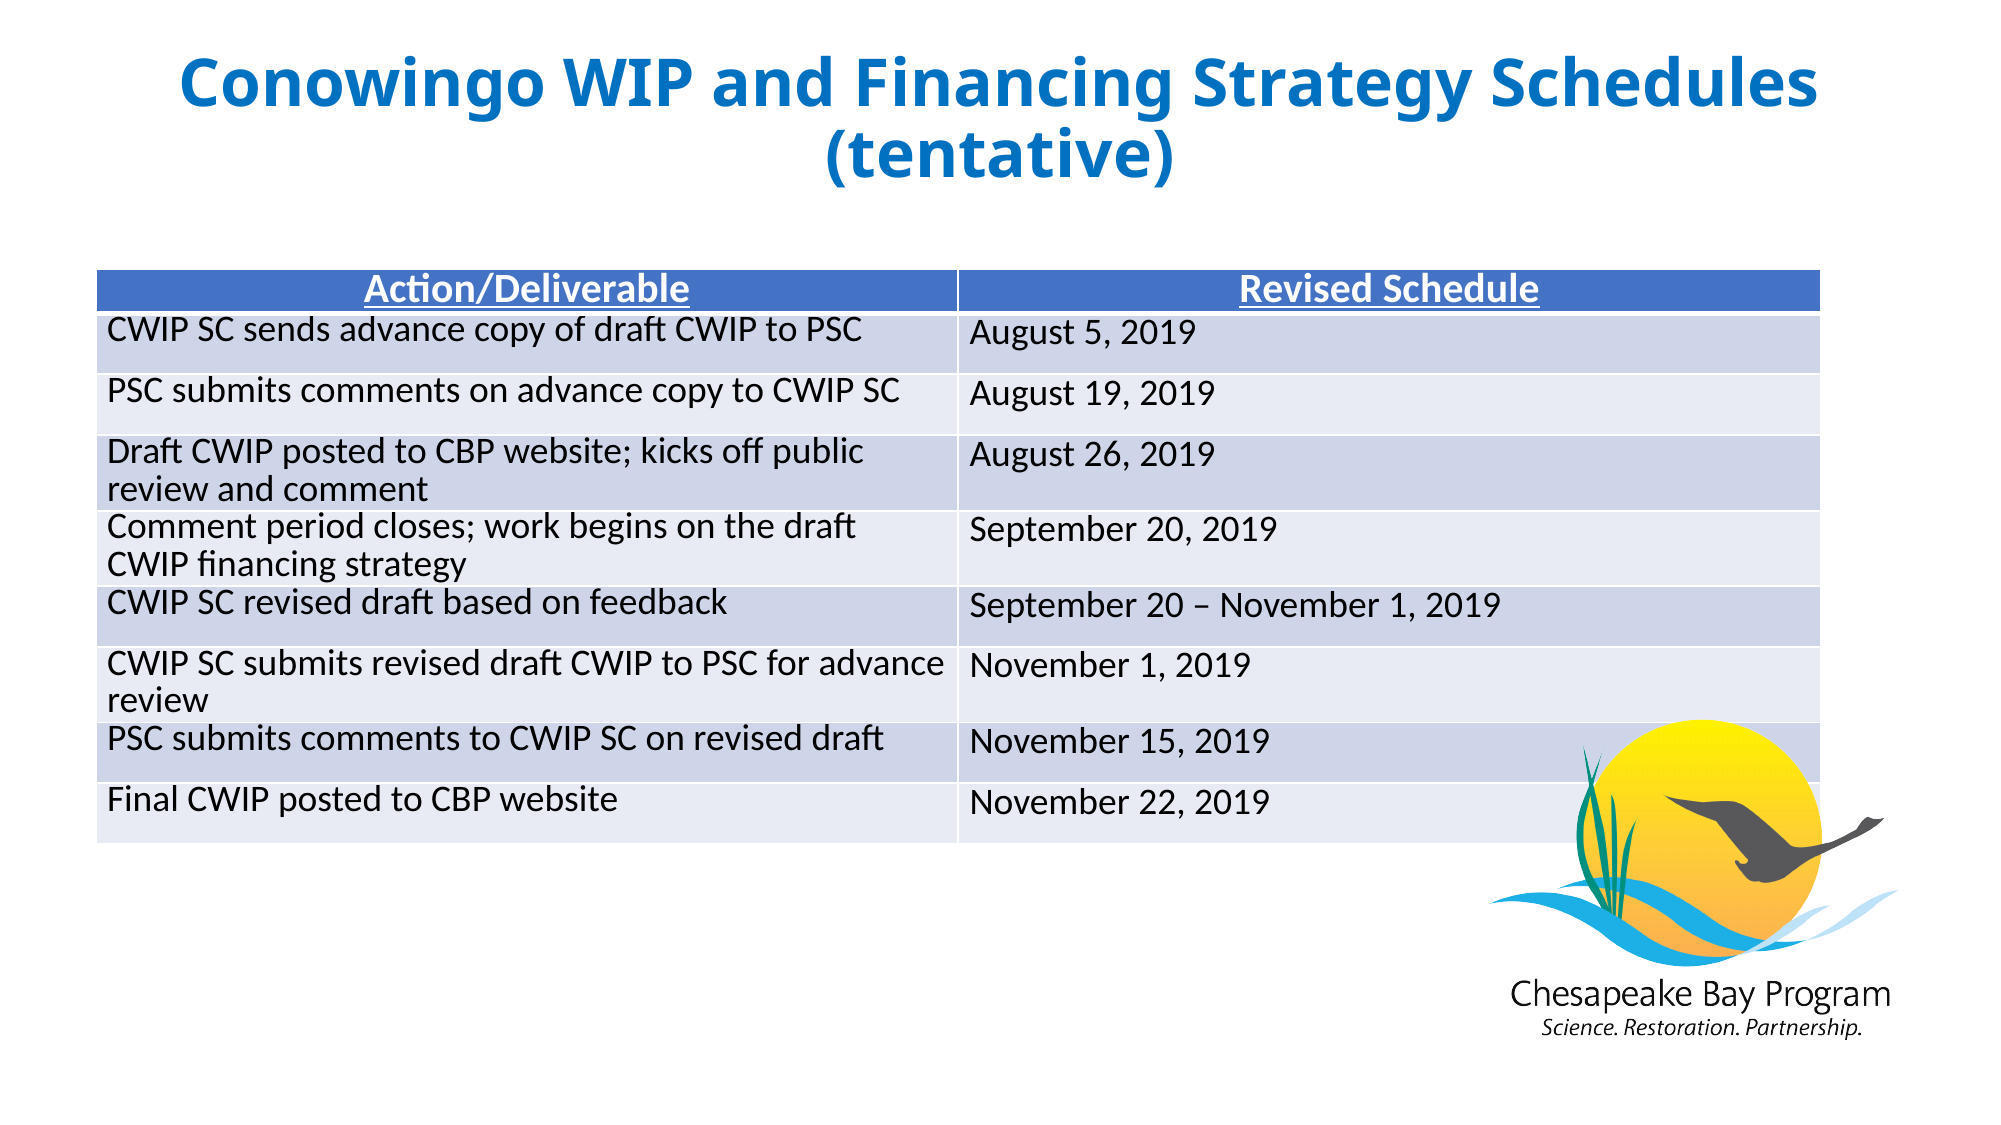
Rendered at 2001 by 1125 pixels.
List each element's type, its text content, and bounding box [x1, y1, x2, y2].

table_cell August 5, 2019 [959, 316, 1820, 373]
table_cell August 19, 2019 [959, 375, 1820, 434]
table_header Revised Schedule [959, 270, 1820, 311]
title Conowingo WIP and Financing Strategy Schedules (tentative) [137, 41, 1863, 200]
table_cell PSC submits comments to CWIP SC on revised draft [97, 723, 957, 782]
table_cell Comment period closes; work begins on the draft CWIP financing strategy [97, 512, 957, 585]
table_cell November 22, 2019 [959, 784, 1487, 843]
table_cell Final CWIP posted to CBP website [97, 784, 957, 843]
table_cell November 1, 2019 [959, 648, 1820, 722]
table_cell CWIP SC revised draft based on feedback [97, 587, 957, 646]
table_cell Draft CWIP posted to CBP website; kicks off public review and comment [97, 436, 957, 510]
table_header Action/Deliverable [97, 270, 957, 311]
table_cell September 20 – November 1, 2019 [959, 587, 1820, 646]
table_cell PSC submits comments on advance copy to CWIP SC [97, 375, 957, 434]
table_cell August 26, 2019 [959, 436, 1820, 510]
picture [1487, 717, 1899, 1040]
table_cell November 15, 2019 [959, 723, 1487, 782]
table_cell September 20, 2019 [959, 512, 1820, 585]
table_cell CWIP SC submits revised draft CWIP to PSC for advance review [97, 648, 957, 722]
table_cell CWIP SC sends advance copy of draft CWIP to PSC [97, 316, 957, 373]
